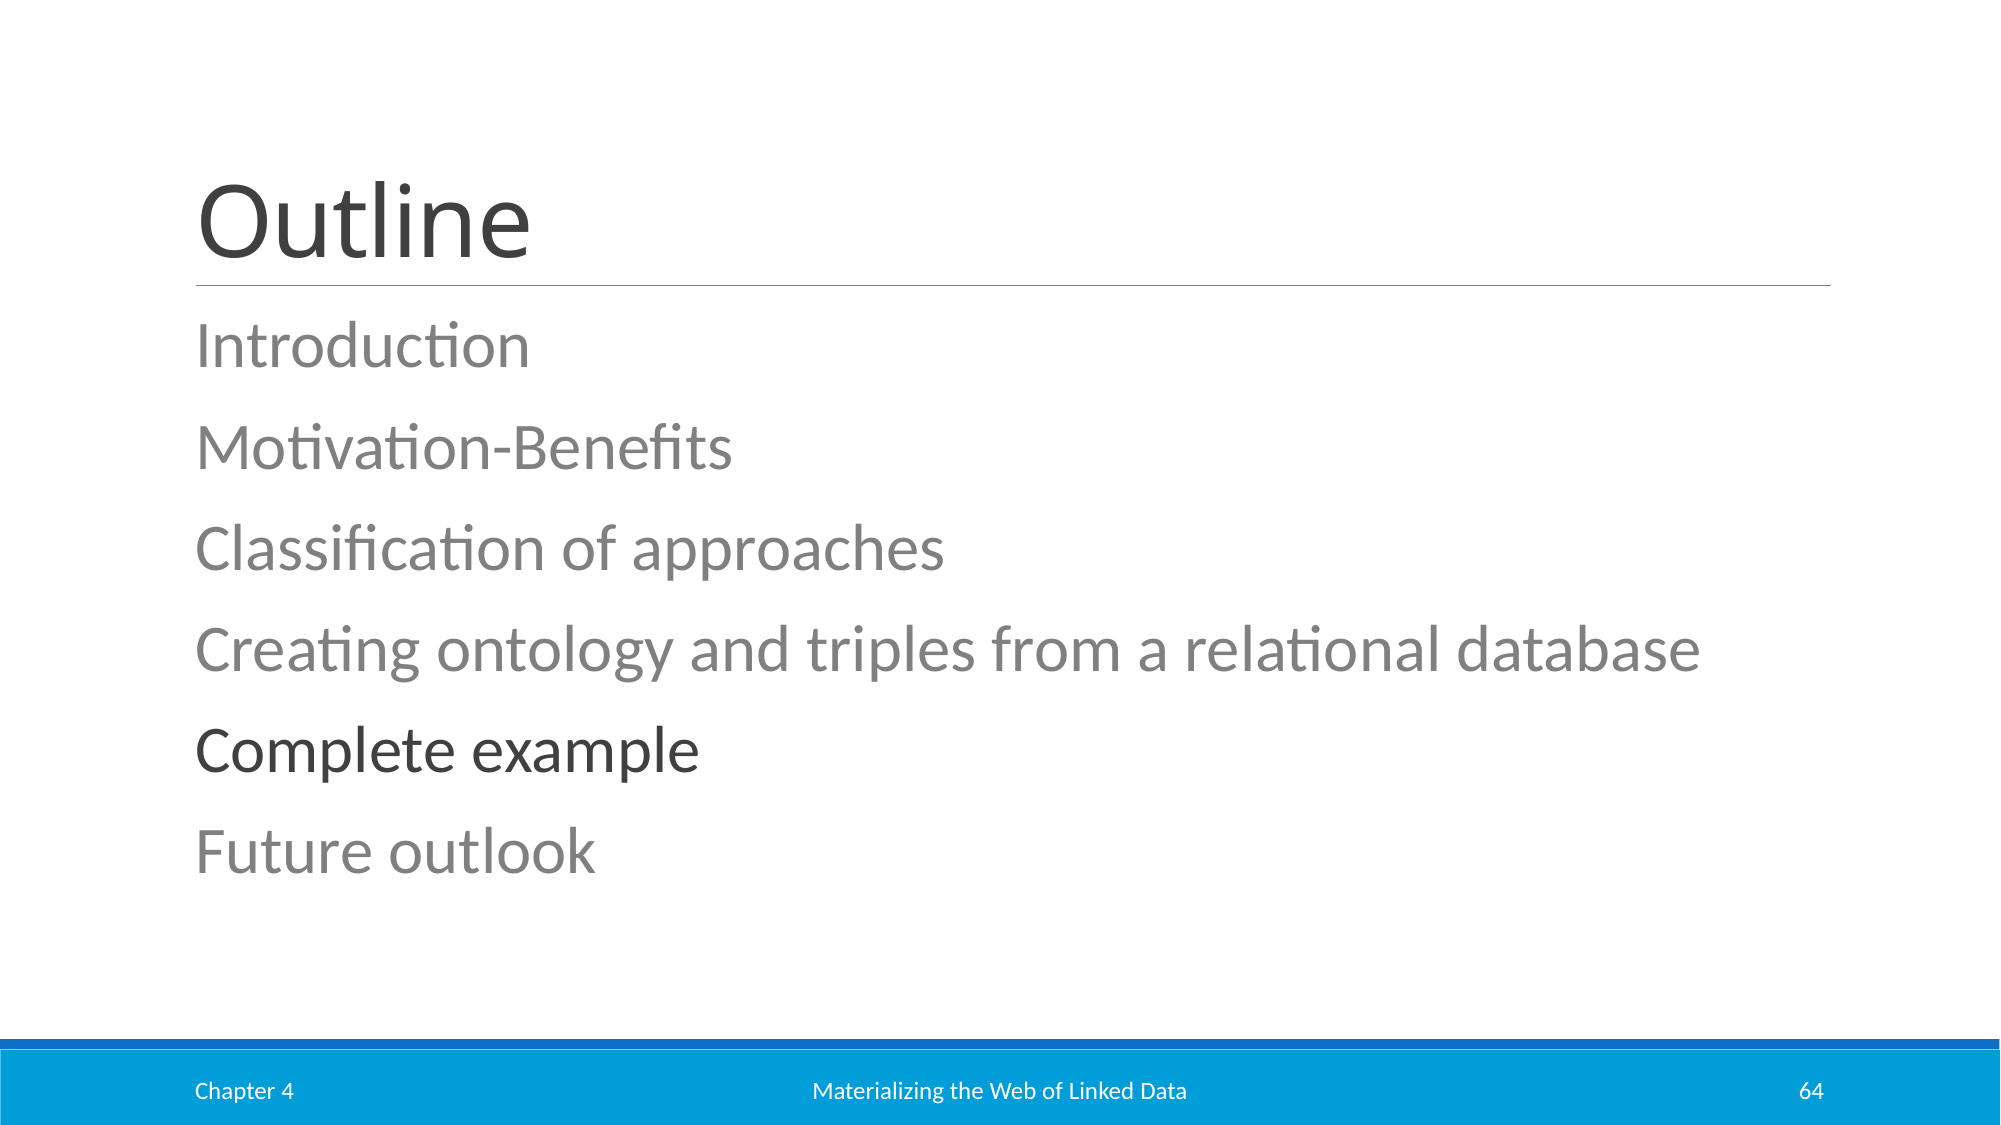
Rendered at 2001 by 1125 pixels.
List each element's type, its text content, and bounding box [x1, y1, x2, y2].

slide_number 64 [1624, 1059, 1840, 1120]
footer Materializing the Web of Linked Data [604, 1059, 1396, 1120]
slide_number Chapter 4 [180, 1059, 586, 1120]
title Outline [180, 47, 1830, 285]
list Introduction Motivation-Benefits Classification of approaches Creating ontology and triples from a relational database Complete example Future outlook [180, 302, 1830, 963]
